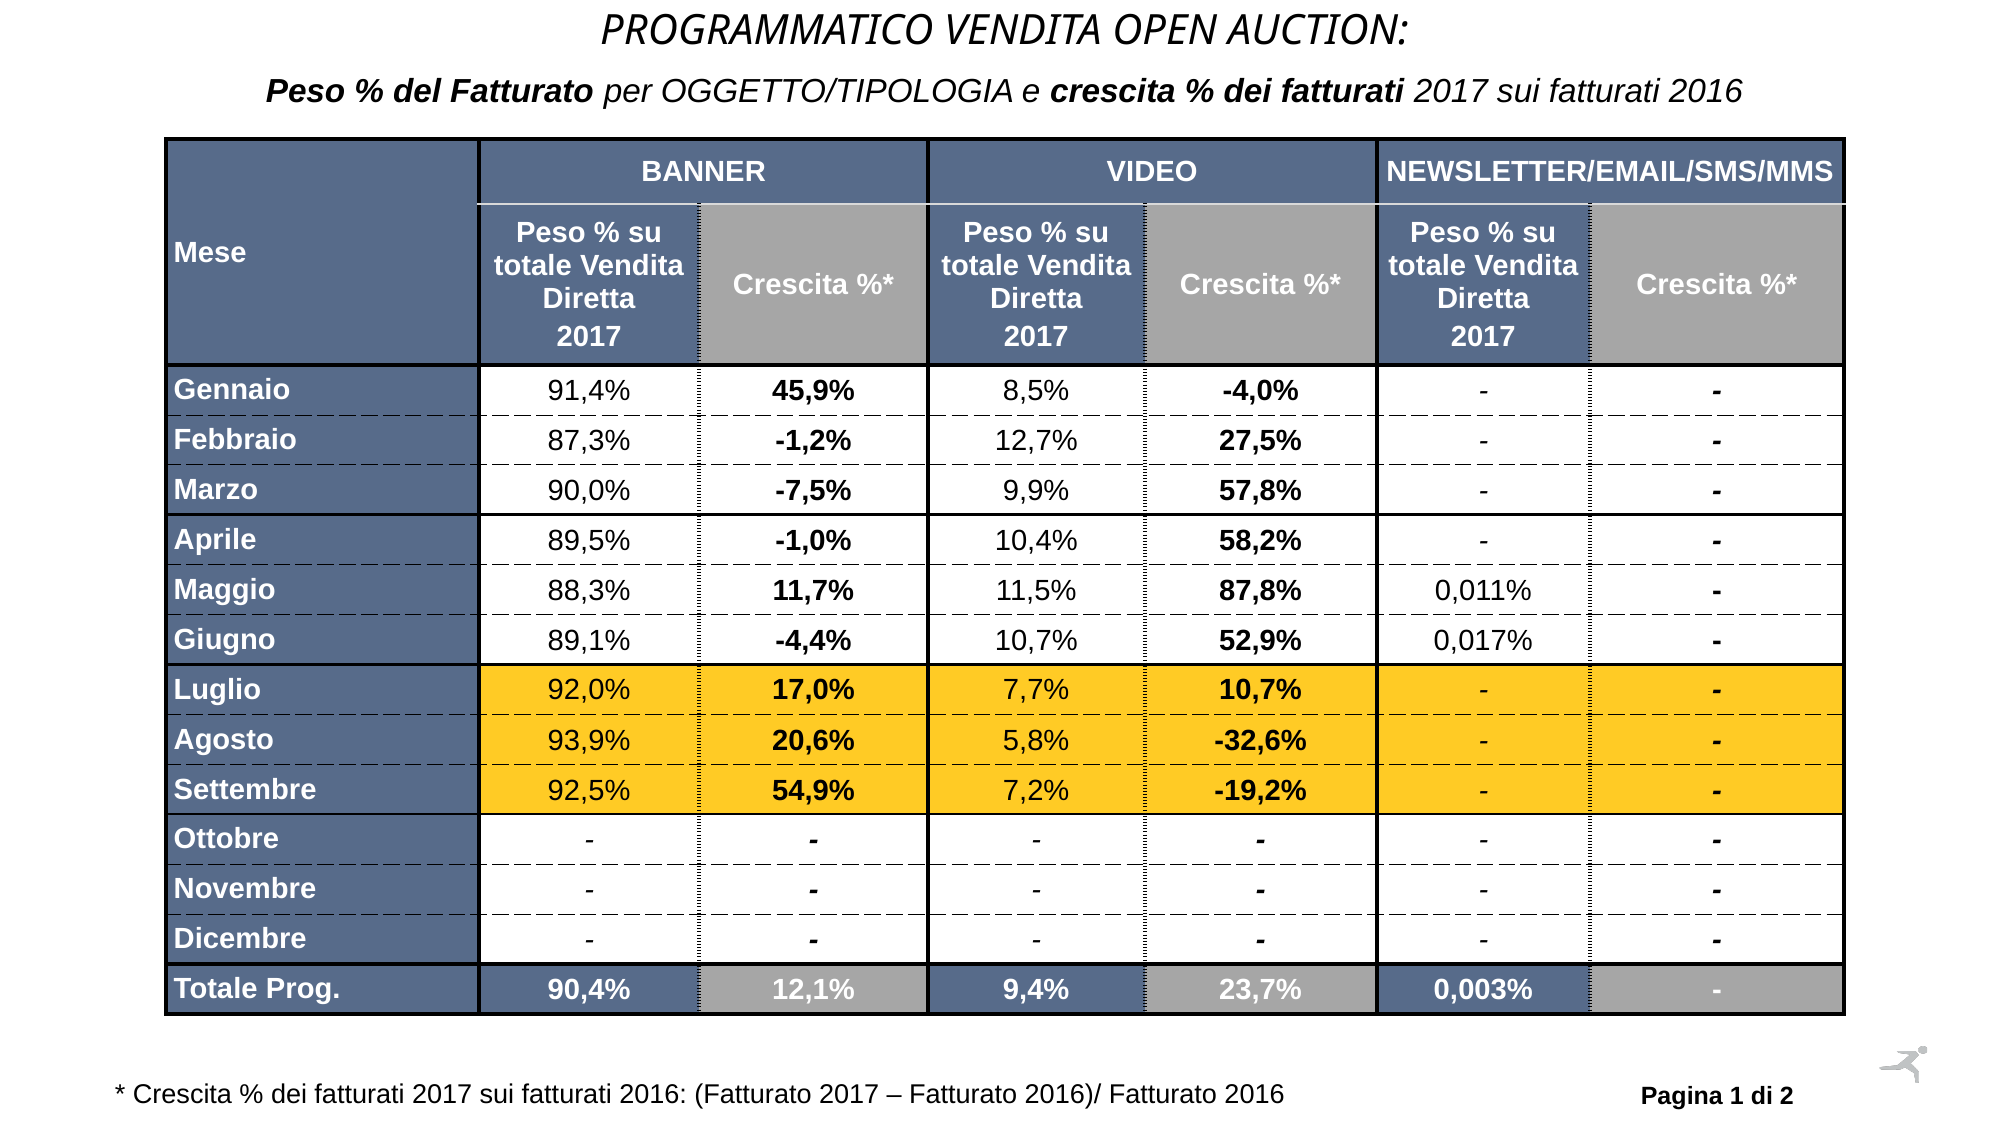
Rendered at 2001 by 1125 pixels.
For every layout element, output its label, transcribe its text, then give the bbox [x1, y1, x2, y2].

table_cell 90,4% [481, 966, 699, 1012]
table_cell 0,017% [1379, 614, 1590, 663]
table_cell - [1379, 714, 1590, 764]
table_cell 0,003% [1379, 966, 1590, 1012]
table_cell - [1379, 764, 1590, 813]
table_cell - [1379, 815, 1590, 864]
table_cell 10,7% [930, 614, 1145, 663]
table_cell 11,7% [699, 564, 926, 614]
table_header VIDEO [930, 141, 1375, 203]
table_cell 17,0% [699, 666, 926, 714]
table_cell Peso % su totale Vendita Diretta 2017 [481, 205, 699, 363]
table_cell - [930, 815, 1145, 864]
table_cell Ottobre [168, 815, 477, 864]
table_cell Luglio [168, 666, 477, 714]
table_cell 10,7% [1145, 666, 1375, 714]
table_cell - [1590, 415, 1842, 465]
table_cell Dicembre [168, 914, 477, 962]
table_cell -19,2% [1145, 764, 1375, 813]
table_cell - [1590, 614, 1842, 663]
table_cell 93,9% [481, 714, 699, 764]
table_header NEWSLETTER/EMAIL/SMS/MMS [1379, 141, 1842, 203]
table_cell - [1590, 764, 1842, 813]
table_cell 91,4% [481, 367, 699, 415]
text_box * Crescita % dei fatturati 2017 sui fatturati 2016: (Fatturato 2017 – Fatturato 2016)/ Fatturato 2016 [100, 1069, 1339, 1117]
table_cell - [1379, 415, 1590, 465]
table_cell - [1590, 864, 1842, 914]
table_header Mese [168, 141, 477, 363]
table_cell 52,9% [1145, 614, 1375, 663]
table_cell 87,8% [1145, 564, 1375, 614]
table_cell 54,9% [699, 764, 926, 813]
table_cell 23,7% [1145, 966, 1375, 1012]
table_cell 8,5% [930, 367, 1145, 415]
table_cell 0,011% [1379, 564, 1590, 614]
table_cell - [1379, 367, 1590, 415]
table_cell 89,5% [481, 516, 699, 564]
table_cell - [1379, 465, 1590, 513]
table_cell Crescita %* [1145, 205, 1375, 363]
table_cell 87,3% [481, 415, 699, 465]
table_cell 7,2% [930, 764, 1145, 813]
table_cell 27,5% [1145, 415, 1375, 465]
table_cell -4,0% [1145, 367, 1375, 415]
table_cell 92,0% [481, 666, 699, 714]
table_cell - [699, 815, 926, 864]
table_cell - [1145, 914, 1375, 962]
table_cell 20,6% [699, 714, 926, 764]
table_cell - [1590, 815, 1842, 864]
table_cell 57,8% [1145, 465, 1375, 513]
table_cell Gennaio [168, 367, 477, 415]
table_cell Aprile [168, 516, 477, 564]
table_header BANNER [481, 141, 926, 203]
table_cell 90,0% [481, 465, 699, 513]
table_cell Maggio [168, 564, 477, 614]
table_cell 12,1% [699, 966, 926, 1012]
table_cell - [930, 914, 1145, 962]
table_cell 89,1% [481, 614, 699, 663]
table_cell 9,9% [930, 465, 1145, 513]
table_cell - [1590, 564, 1842, 614]
table_cell - [481, 864, 699, 914]
table_cell 58,2% [1145, 516, 1375, 564]
table_cell Crescita %* [699, 205, 926, 363]
table_cell Giugno [168, 614, 477, 663]
table_cell Agosto [168, 714, 477, 764]
table_cell - [481, 815, 699, 864]
table_cell 11,5% [930, 564, 1145, 614]
table_cell 10,4% [930, 516, 1145, 564]
table_cell Novembre [168, 864, 477, 914]
text_box PROGRAMMATICO VENDITA OPEN AUCTION: Peso % del Fatturato per OGGETTO/TIPOLOGIA e crescita % dei fatturati 2017 sui fatturati 2016 [192, 0, 1817, 117]
table_cell - [1379, 864, 1590, 914]
table_cell - [1590, 966, 1842, 1012]
table_cell - [1145, 815, 1375, 864]
table_cell - [1590, 367, 1842, 415]
table_cell Peso % su totale Vendita Diretta 2017 [1379, 205, 1590, 363]
table_cell - [1590, 714, 1842, 764]
table_cell - [1379, 666, 1590, 714]
table_cell Marzo [168, 465, 477, 513]
table_cell - [930, 864, 1145, 914]
table_cell 12,7% [930, 415, 1145, 465]
text_box Pagina 1 di 2 [1626, 1072, 1889, 1117]
table_cell 92,5% [481, 764, 699, 813]
table_cell - [1145, 864, 1375, 914]
table_cell Crescita %* [1590, 205, 1842, 363]
table_cell -1,2% [699, 415, 926, 465]
table_cell -1,0% [699, 516, 926, 564]
table_cell 45,9% [699, 367, 926, 415]
table_cell -4,4% [699, 614, 926, 663]
table_cell Peso % su totale Vendita Diretta 2017 [930, 205, 1145, 363]
table_cell - [699, 864, 926, 914]
table_cell 5,8% [930, 714, 1145, 764]
table_cell - [1590, 516, 1842, 564]
table_cell Totale Prog. [168, 966, 477, 1012]
table_cell - [1590, 914, 1842, 962]
table_cell -32,6% [1145, 714, 1375, 764]
table_cell - [1590, 666, 1842, 714]
table_cell - [481, 914, 699, 962]
table_cell 88,3% [481, 564, 699, 614]
table_cell - [699, 914, 926, 962]
table_cell 7,7% [930, 666, 1145, 714]
table_cell - [1379, 516, 1590, 564]
table_cell 9,4% [930, 966, 1145, 1012]
table_cell Febbraio [168, 415, 477, 465]
table_cell - [1379, 914, 1590, 962]
table_cell -7,5% [699, 465, 926, 513]
table_cell - [1590, 465, 1842, 513]
table_cell Settembre [168, 764, 477, 813]
